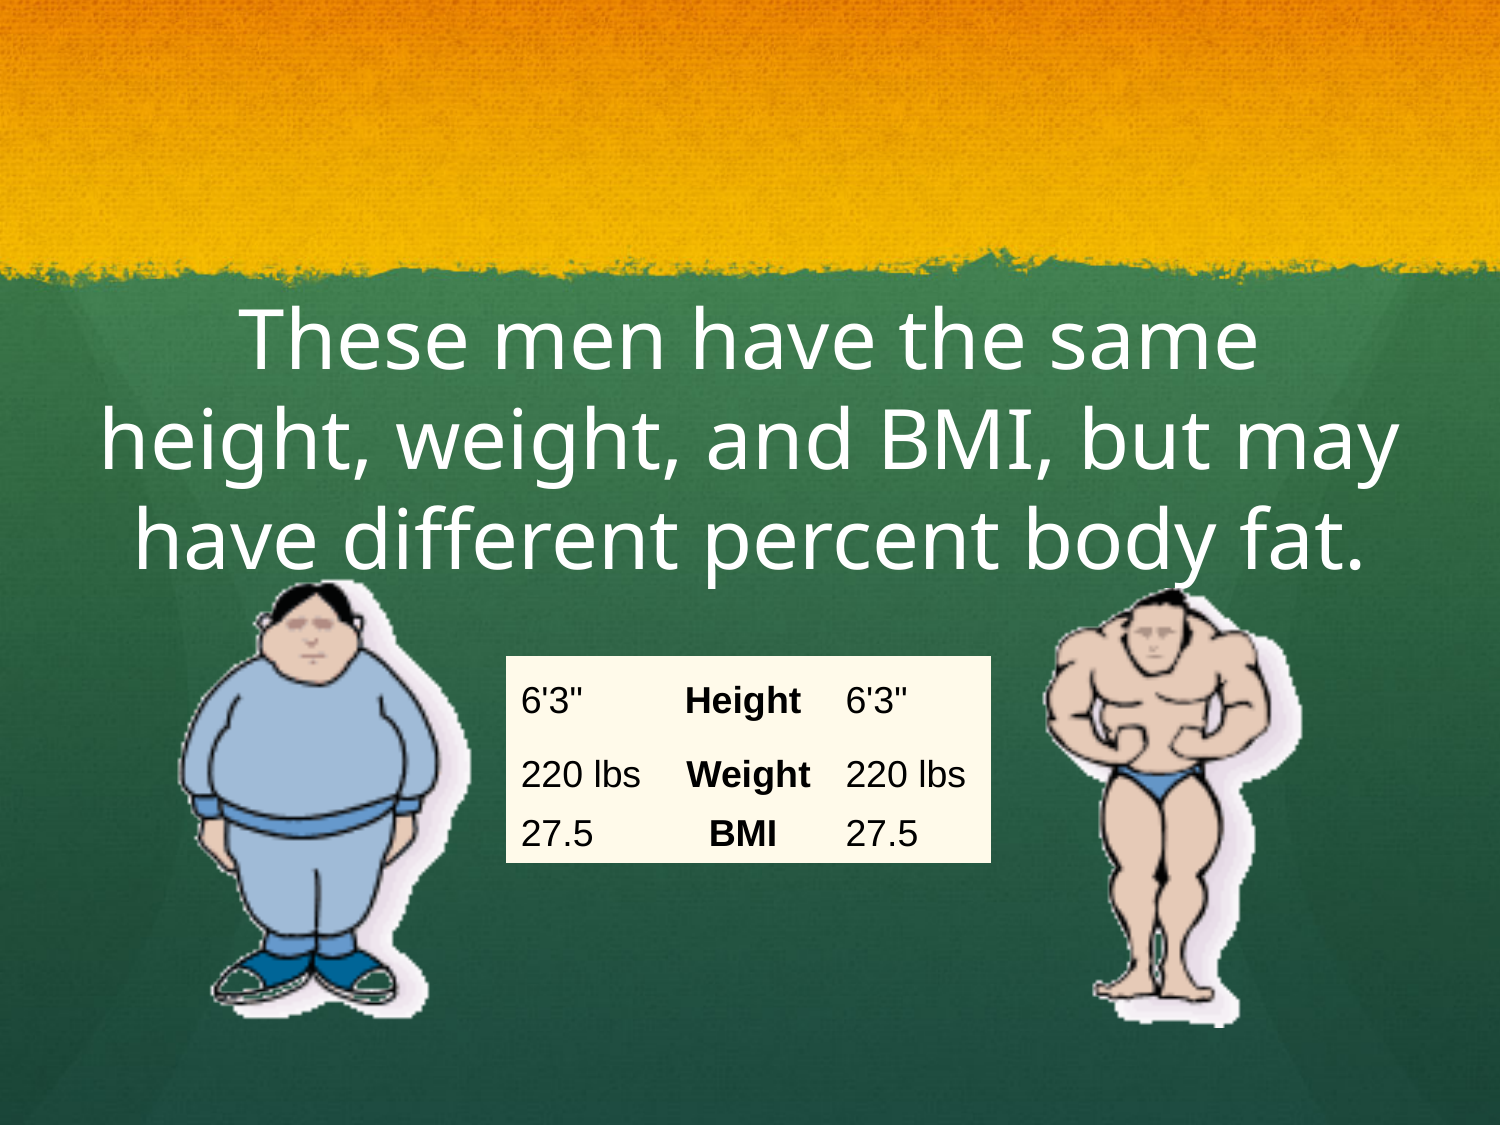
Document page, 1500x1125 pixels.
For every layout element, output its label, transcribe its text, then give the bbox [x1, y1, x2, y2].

picture [0, 0, 1500, 1125]
table_cell 220 lbs [555, 745, 666, 804]
table_cell 27.5 [555, 804, 666, 863]
table_header Height [666, 656, 831, 745]
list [122, 568, 526, 1029]
table_header 6'3" [831, 656, 991, 745]
table_cell Weight [666, 745, 831, 804]
table_cell BMI [666, 804, 831, 863]
table_cell 220 lbs [831, 745, 991, 804]
title These men have the same height, weight, and BMI, but may have different percent body fat. [81, 217, 1419, 456]
table_cell 27.5 [831, 804, 991, 863]
table_header 6'3" [555, 656, 666, 745]
